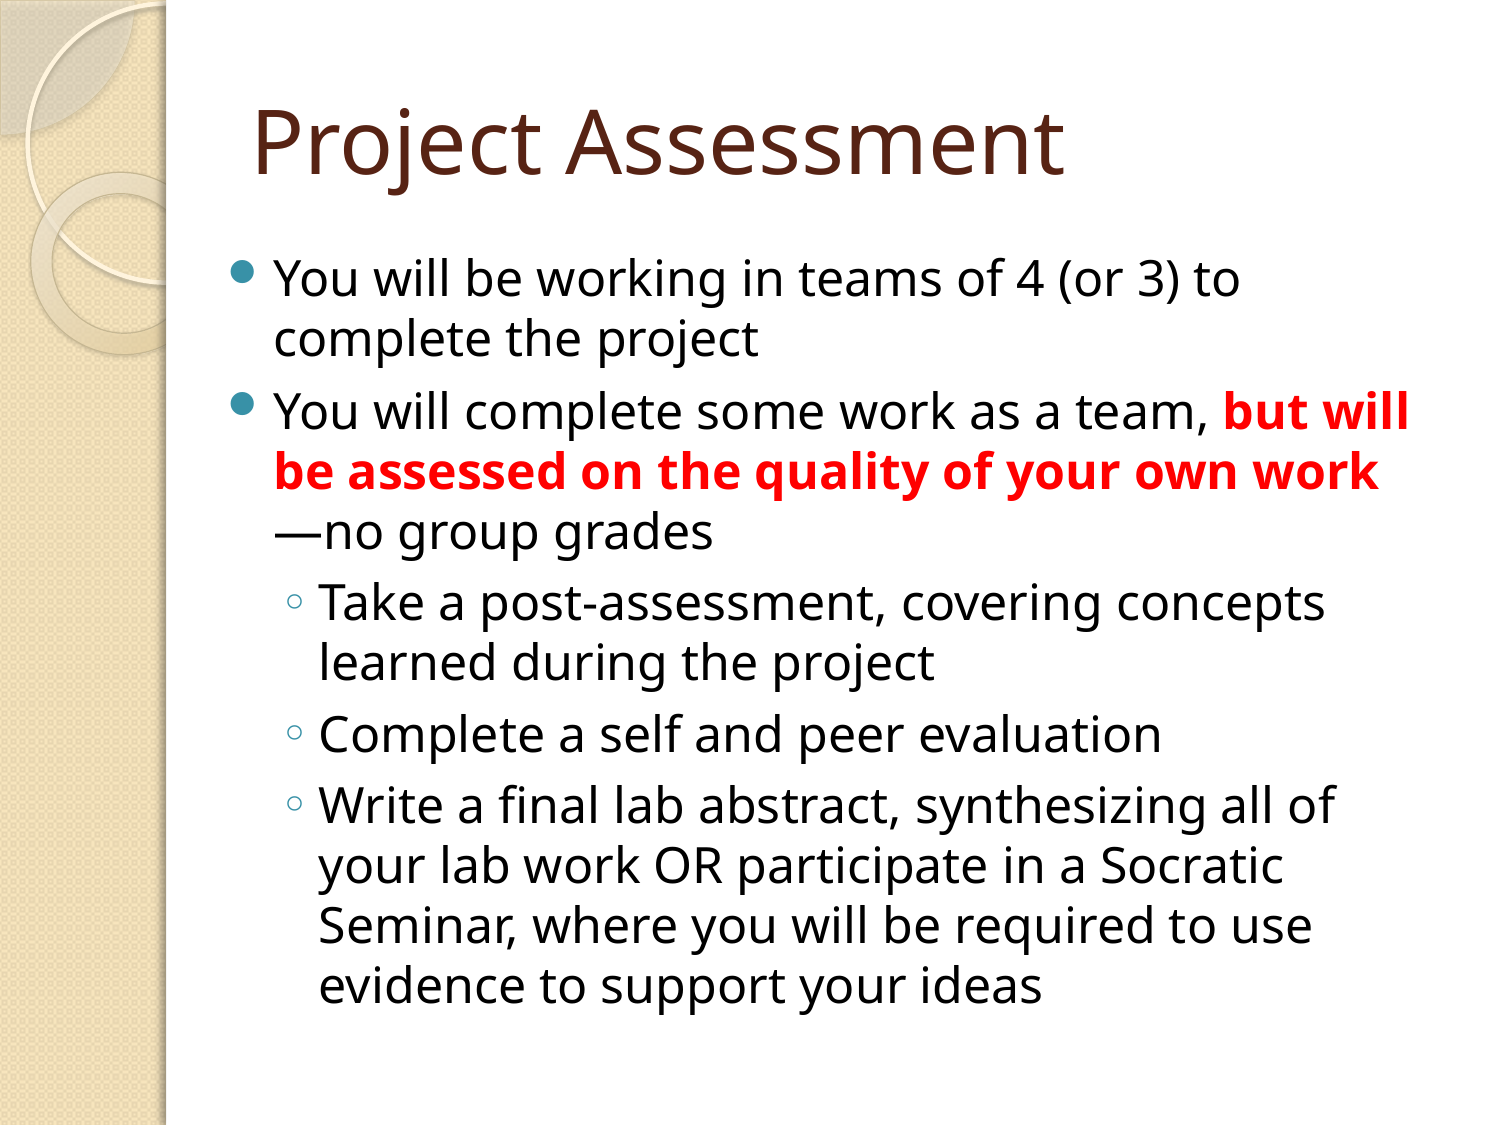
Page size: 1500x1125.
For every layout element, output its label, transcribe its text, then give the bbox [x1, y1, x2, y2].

list You will be working in teams of 4 (or 3) to complete the project You will complete some work as a team, but will be assessed on the quality of your own work —no group grades Take a post-assessment, covering concepts learned during the project Complete a self and peer evaluation Write a final lab abstract, synthesizing all of your lab work OR participate in a Socratic Seminar, where you will be required to use evidence to support your ideas [198, 239, 1429, 1027]
title Project Assessment [235, 45, 1466, 233]
